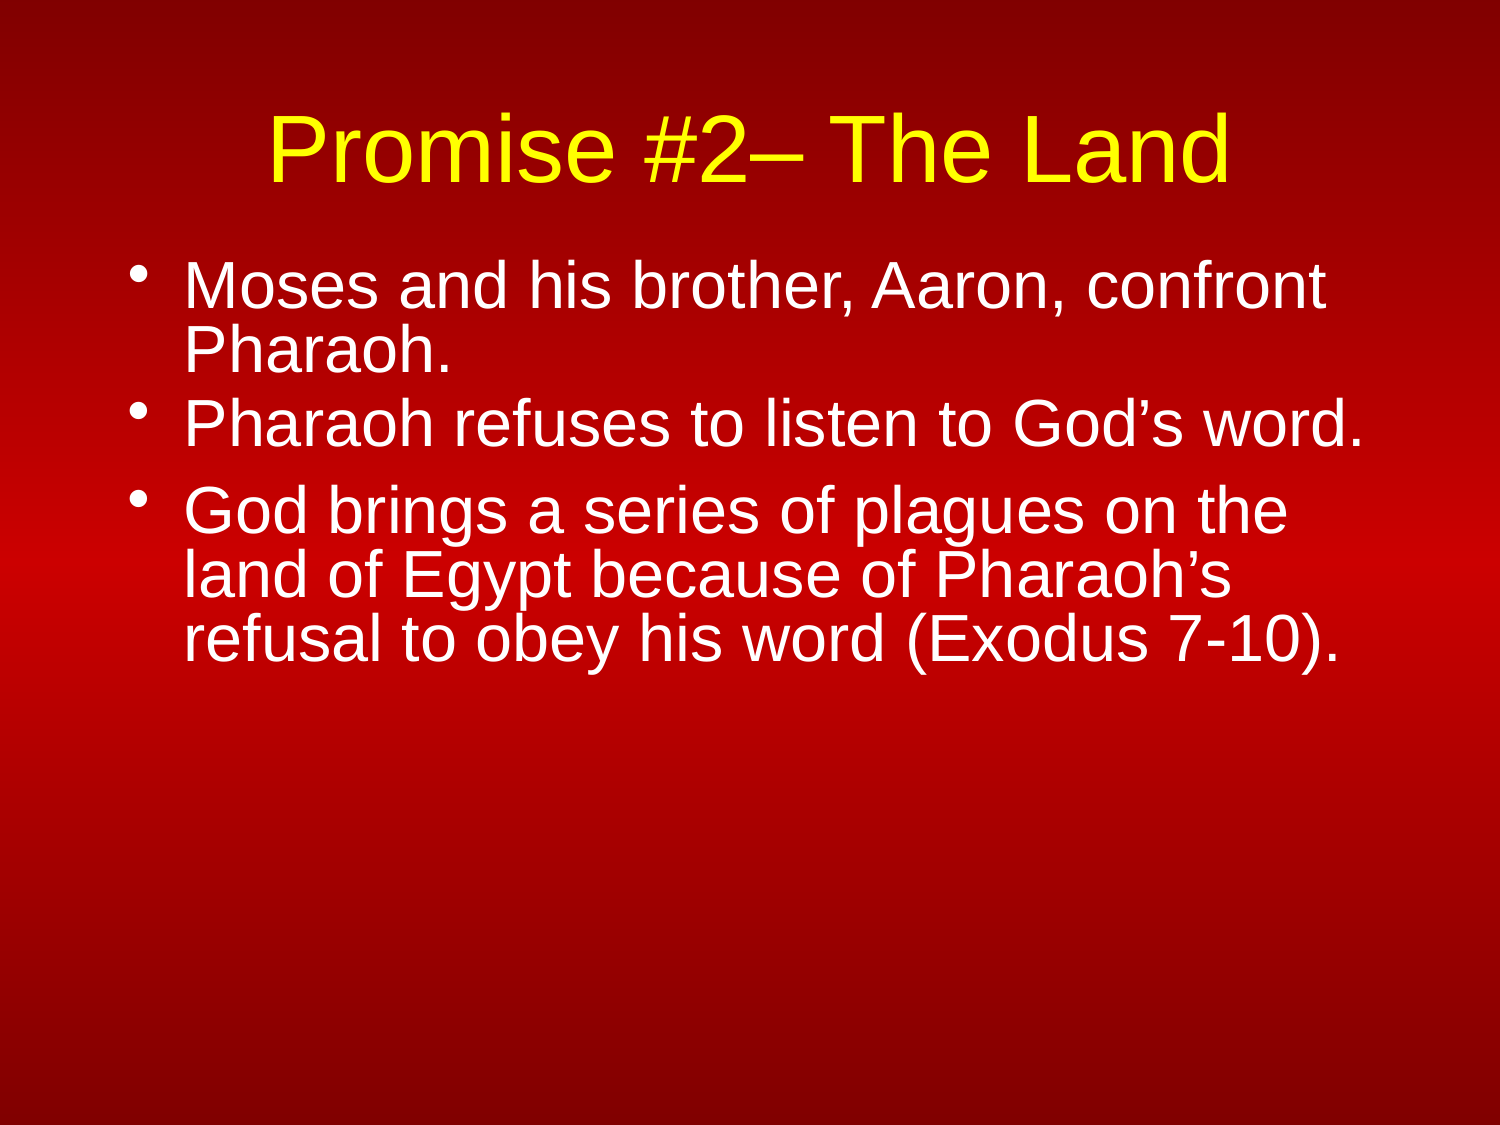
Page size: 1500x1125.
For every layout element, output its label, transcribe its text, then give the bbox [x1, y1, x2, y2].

text_box God brings a series of plagues on the land of Egypt because of Pharaoh’s refusal to obey his word (Exodus 7-10). [112, 474, 1400, 688]
title Promise #2– The Land [37, 50, 1463, 238]
list Moses and his brother, Aaron, confront Pharaoh. [112, 249, 1388, 387]
text_box Pharaoh refuses to listen to God’s word. [112, 387, 1388, 474]
